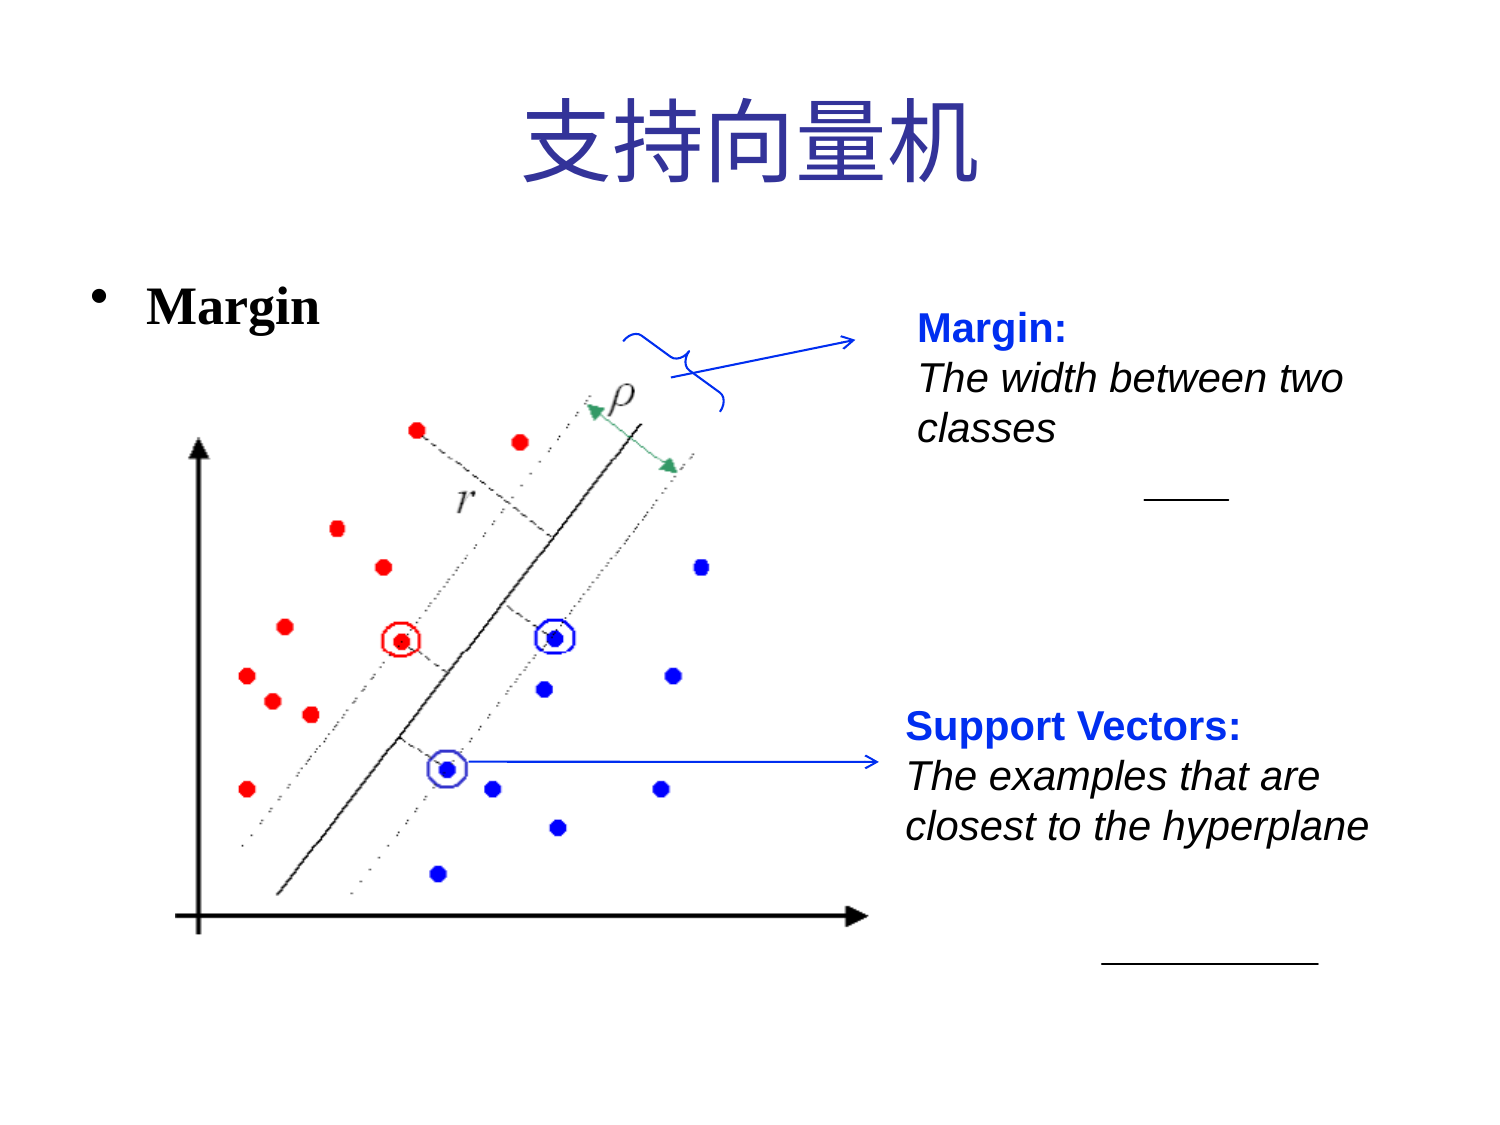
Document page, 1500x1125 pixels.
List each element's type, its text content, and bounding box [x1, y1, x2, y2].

text_box Support Vectors: The examples that are closest to the hyperplane [890, 691, 1465, 857]
title 支持向量机 [75, 45, 1425, 233]
text_box Margin: The width between two classes [902, 292, 1477, 458]
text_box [960, 902, 1321, 1015]
picture [175, 362, 880, 942]
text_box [1060, 445, 1232, 551]
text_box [620, 339, 856, 380]
list Margin [75, 262, 1425, 1005]
